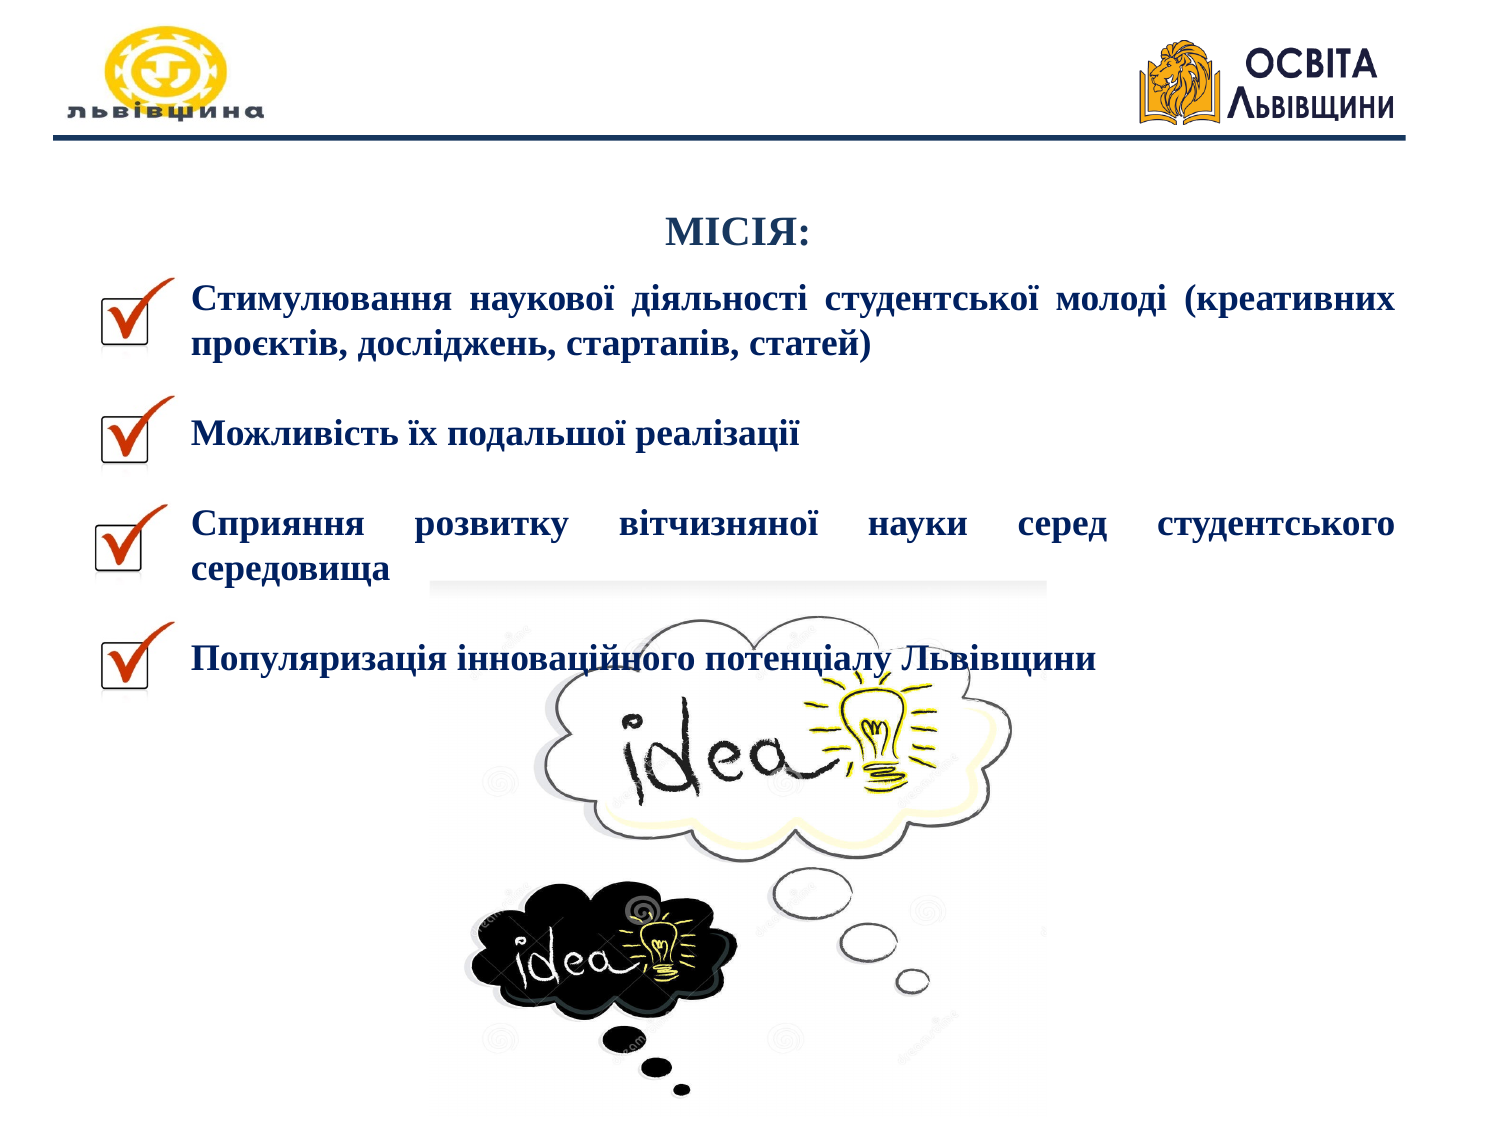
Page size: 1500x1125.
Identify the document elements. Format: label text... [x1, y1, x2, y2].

text_box Стимулювання наукової діяльності студентської молоді (креативних проєктів, досліджень, стартапів, статей) Можливість їх подальшої реалізації Сприяння розвитку вітчизняної науки серед студентського середовища Популяризація інноваційного потенціалу Львівщини [175, 265, 1411, 731]
picture [83, 491, 177, 586]
picture [52, 0, 278, 165]
picture [429, 580, 1047, 1118]
text_box МІСІЯ: [41, 196, 1436, 262]
picture [89, 265, 183, 359]
picture [1139, 39, 1406, 125]
picture [89, 609, 183, 703]
picture [89, 383, 183, 477]
text_box [282, 135, 1406, 141]
